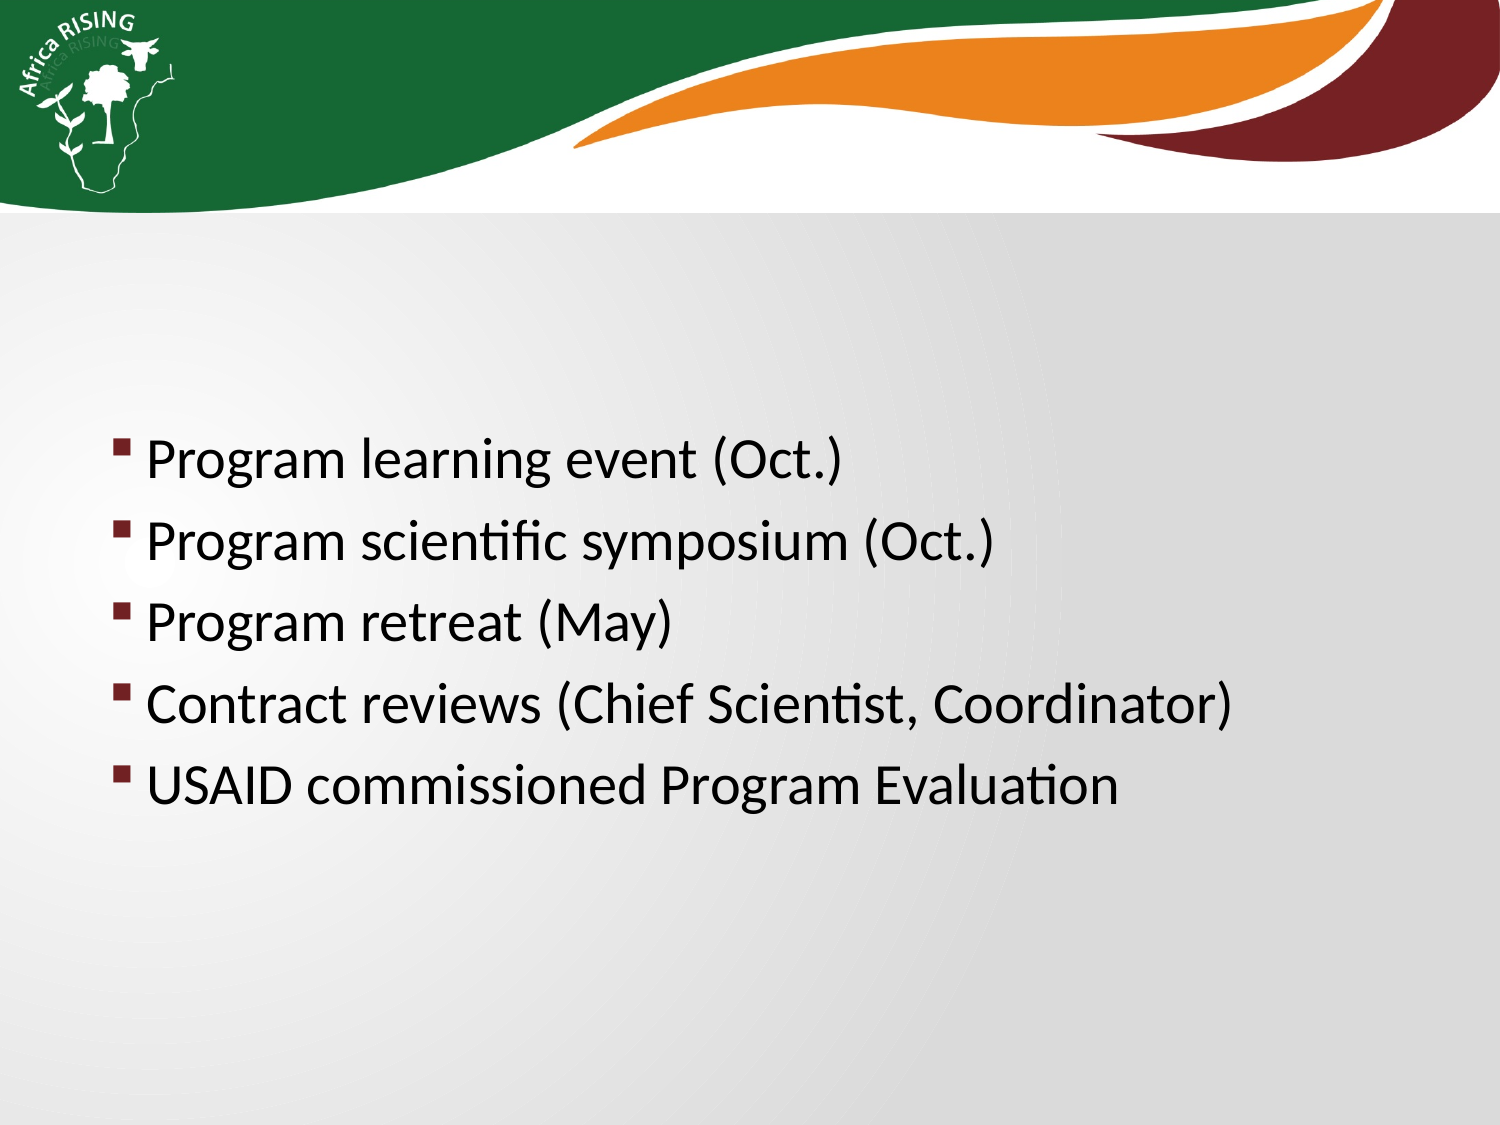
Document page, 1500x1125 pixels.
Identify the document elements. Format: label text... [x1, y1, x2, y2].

list Program learning event (Oct.) Program scientific symposium (Oct.) Program retreat (May) Contract reviews (Chief Scientist, Coordinator) USAID commissioned Program Evaluation [75, 412, 1350, 1075]
picture [0, 0, 1500, 213]
